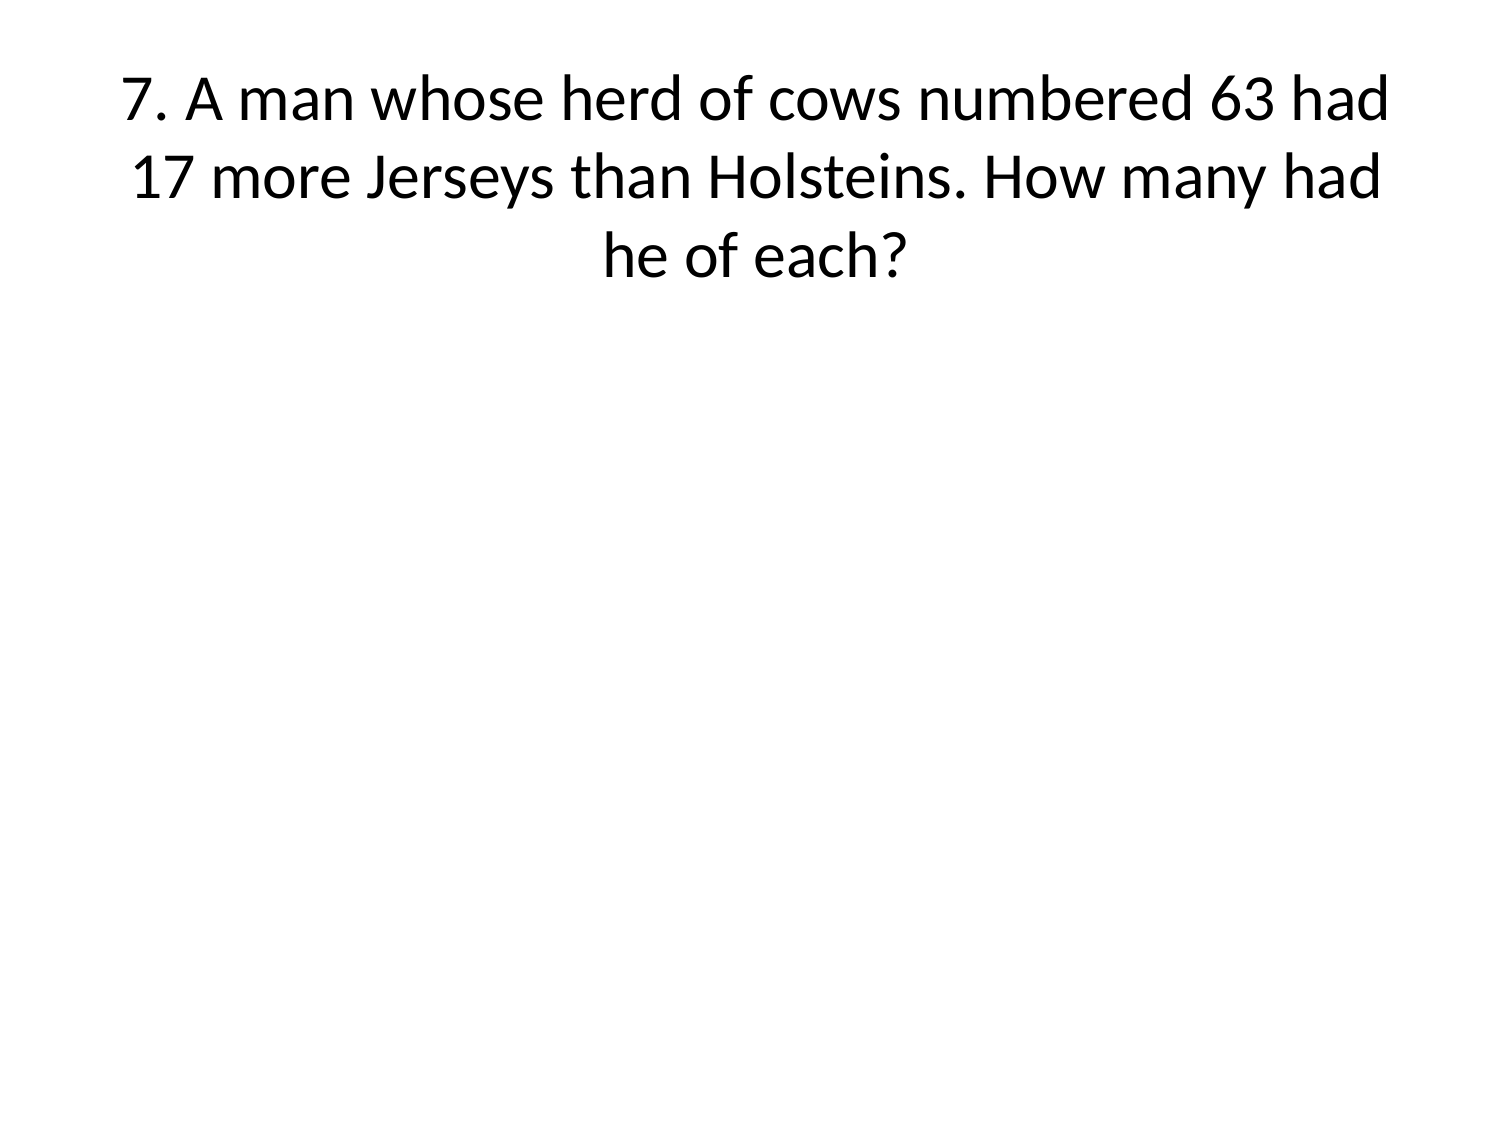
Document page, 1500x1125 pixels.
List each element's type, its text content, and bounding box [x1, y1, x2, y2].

title 7. A man whose herd of cows numbered 63 had 17 more Jerseys than Holsteins. How many had he of each? [75, 45, 1438, 300]
